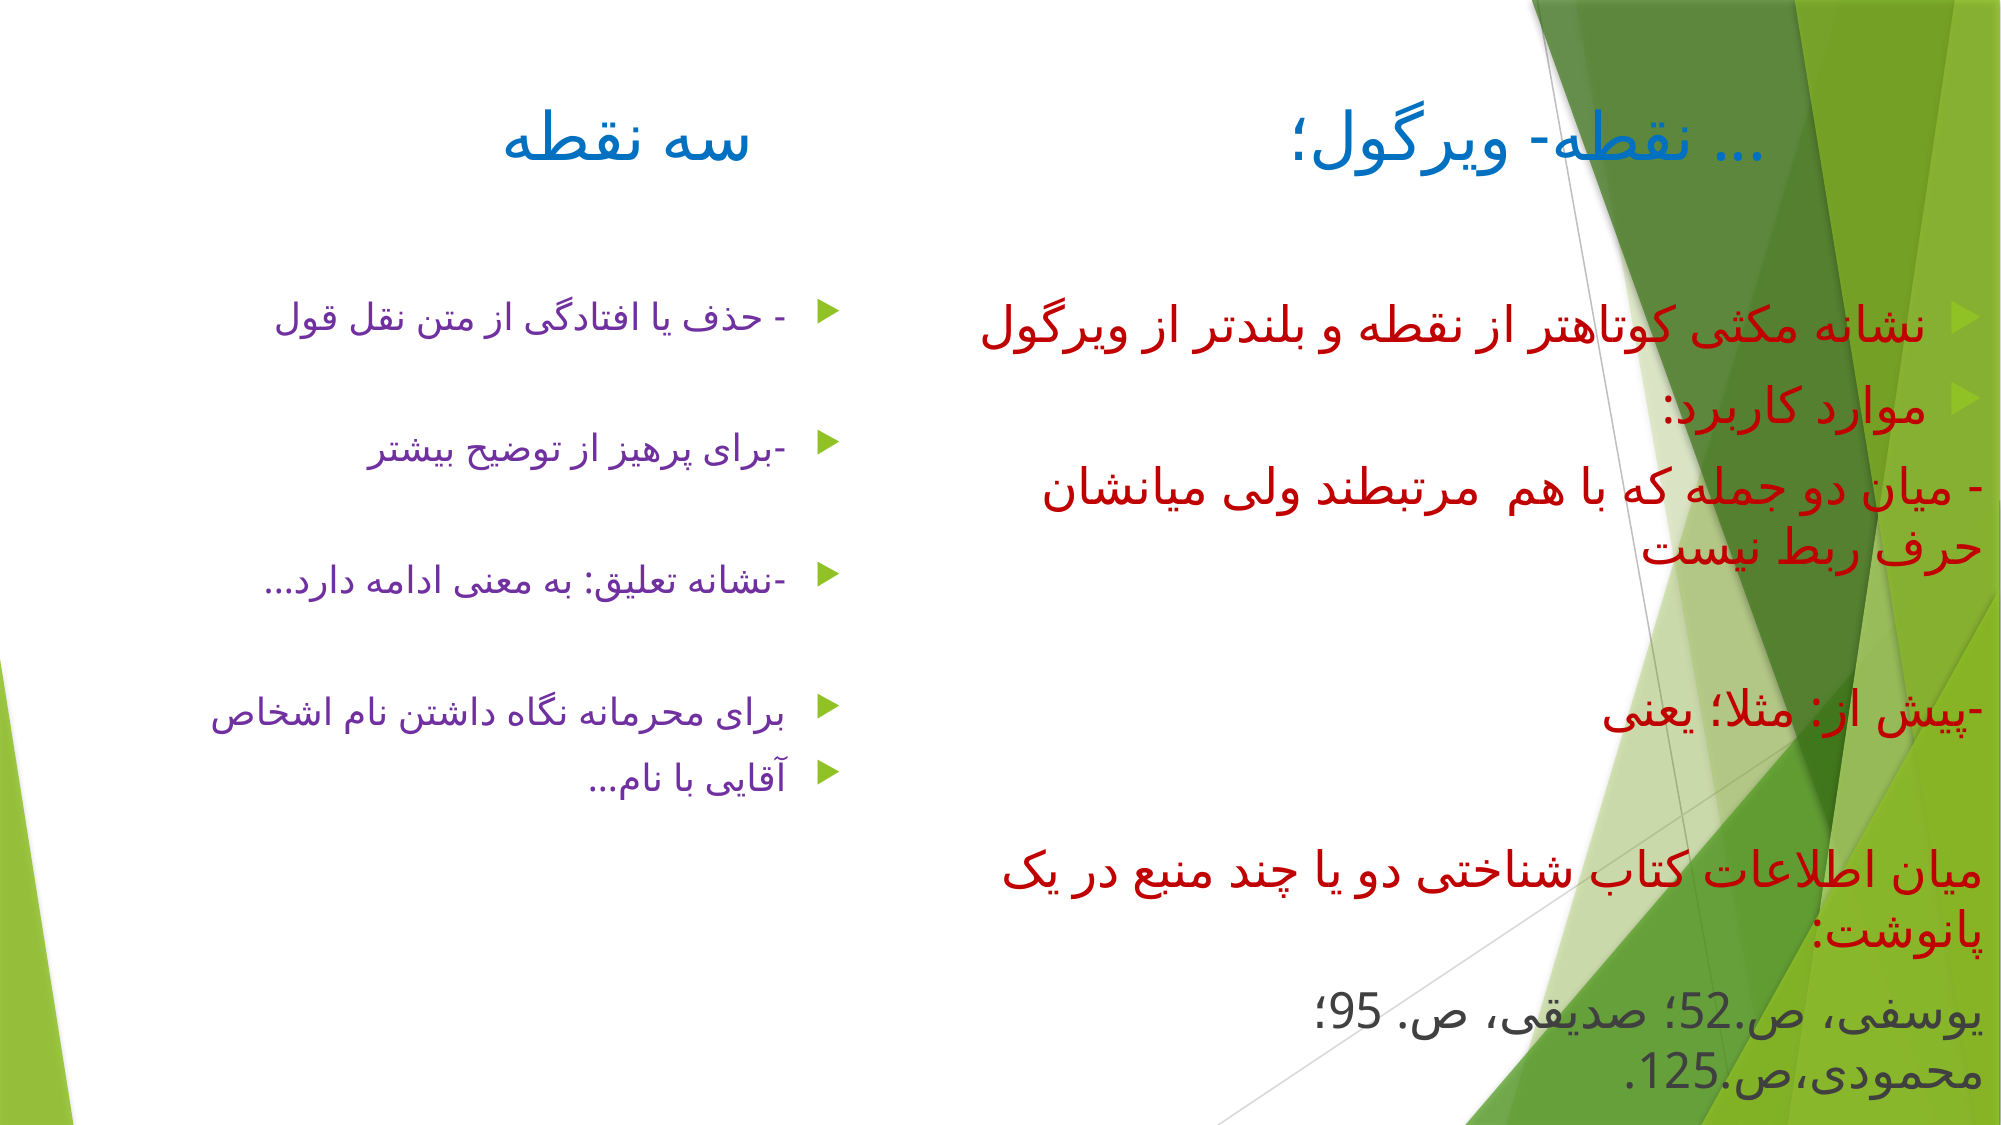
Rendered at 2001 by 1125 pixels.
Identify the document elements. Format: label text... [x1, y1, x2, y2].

list نشانه مکثی کوتاهتر از نقطه و بلندتر از ویرگول موارد کاربرد: - میان دو جمله که با هم مرتبطند ولی میانشان حرف ربط نیست -پیش از: مثلا؛ یعنی میان اطلاعات کتاب شناختی دو یا چند منبع در یک پانوشت: یوسفی، ص.52؛ صدیقی، ص. 95؛ محمودی،ص.125. [938, 285, 2000, 1110]
title نقطه- ویرگول؛ سه نقطه ... [168, 86, 1885, 220]
list - حذف یا افتادگی از متن نقل قول -برای پرهیز از توضیح بیشتر -نشانه تعلیق: به معنی ادامه دارد... برای محرمانه نگاه داشتن نام اشخاص آقایی با نام... [82, 285, 858, 1044]
